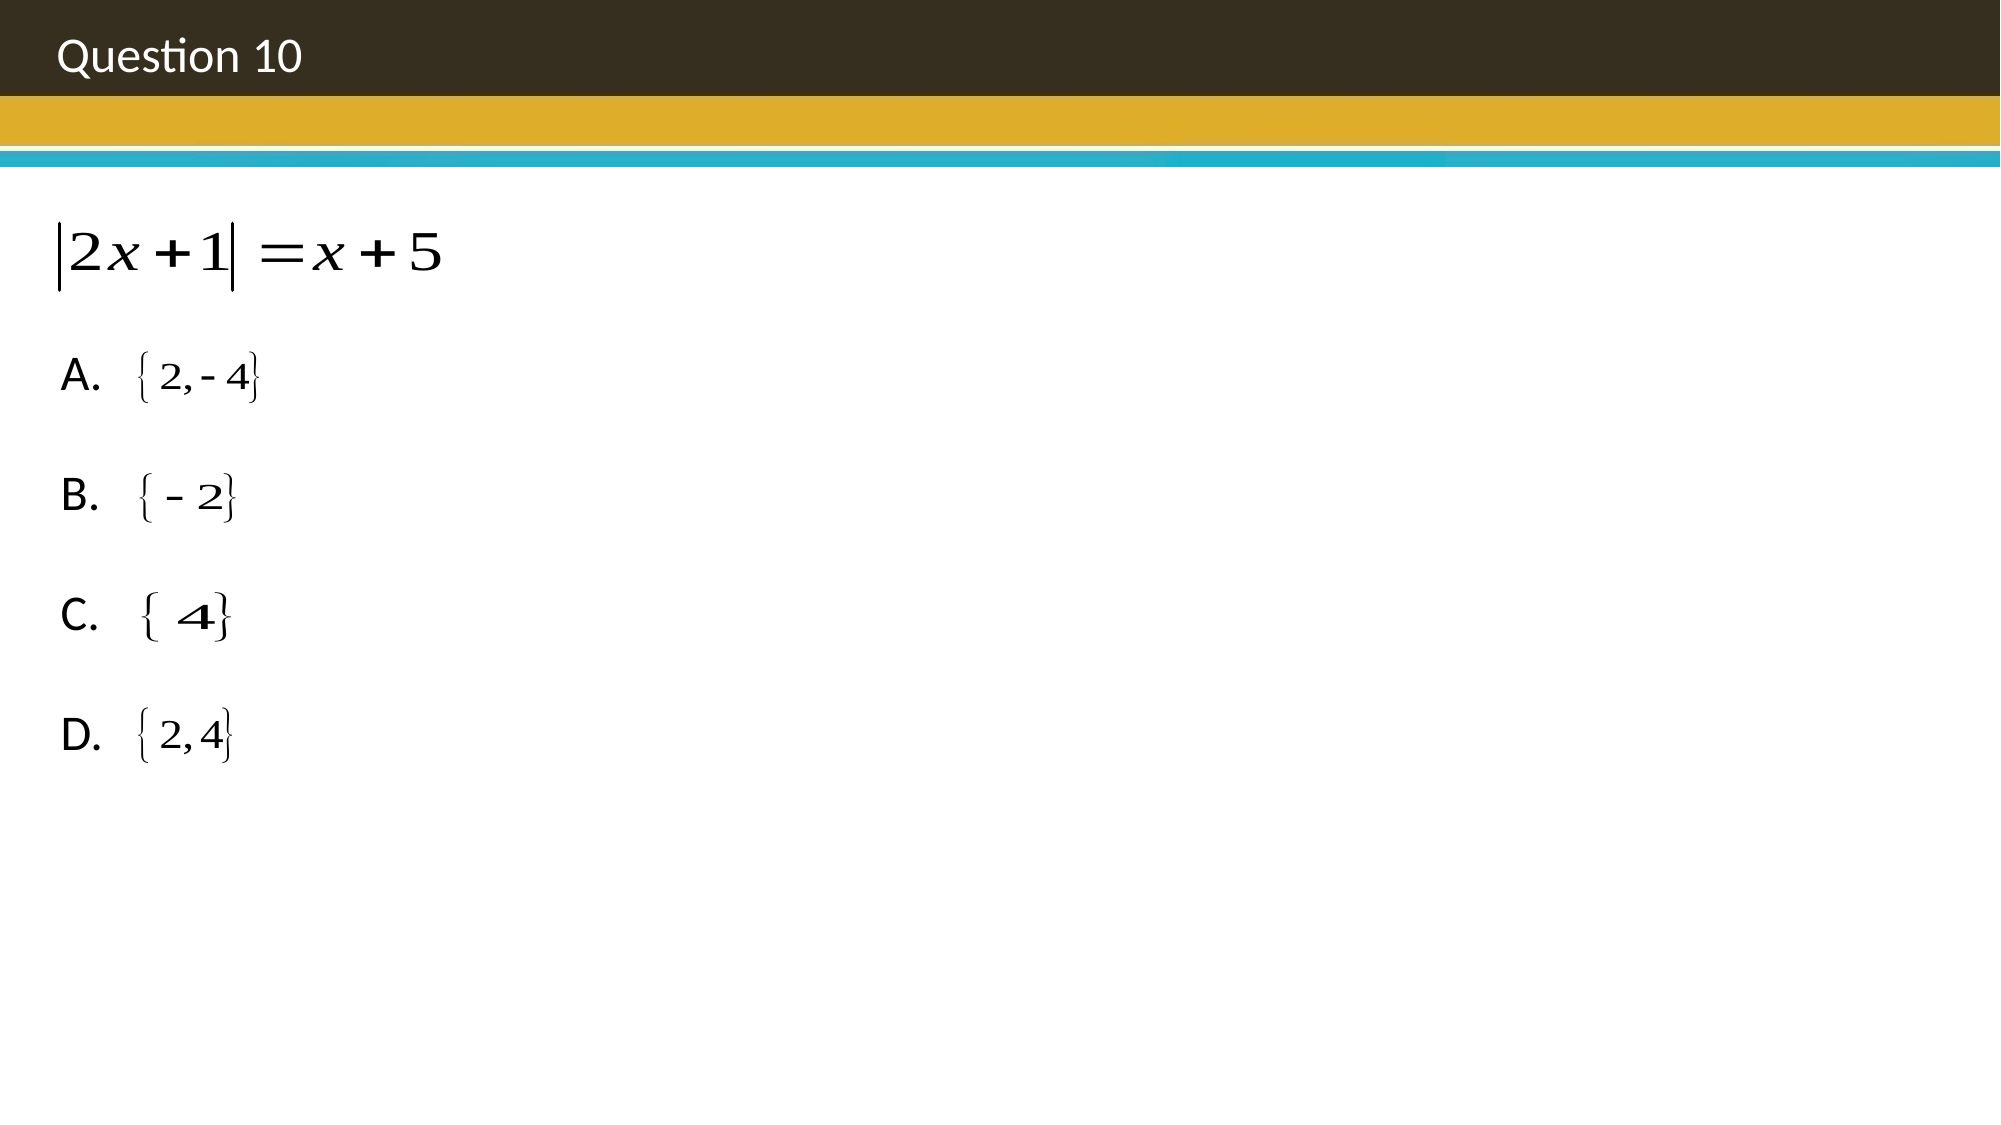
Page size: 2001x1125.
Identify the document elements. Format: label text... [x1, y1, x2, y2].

text_box Question 10 [41, 14, 318, 90]
picture [133, 470, 259, 532]
picture [133, 348, 276, 412]
picture [133, 704, 252, 773]
text_box A. B. C. D. [45, 213, 1880, 1069]
picture [0, 0, 2000, 167]
picture [45, 209, 456, 304]
picture [133, 589, 259, 651]
